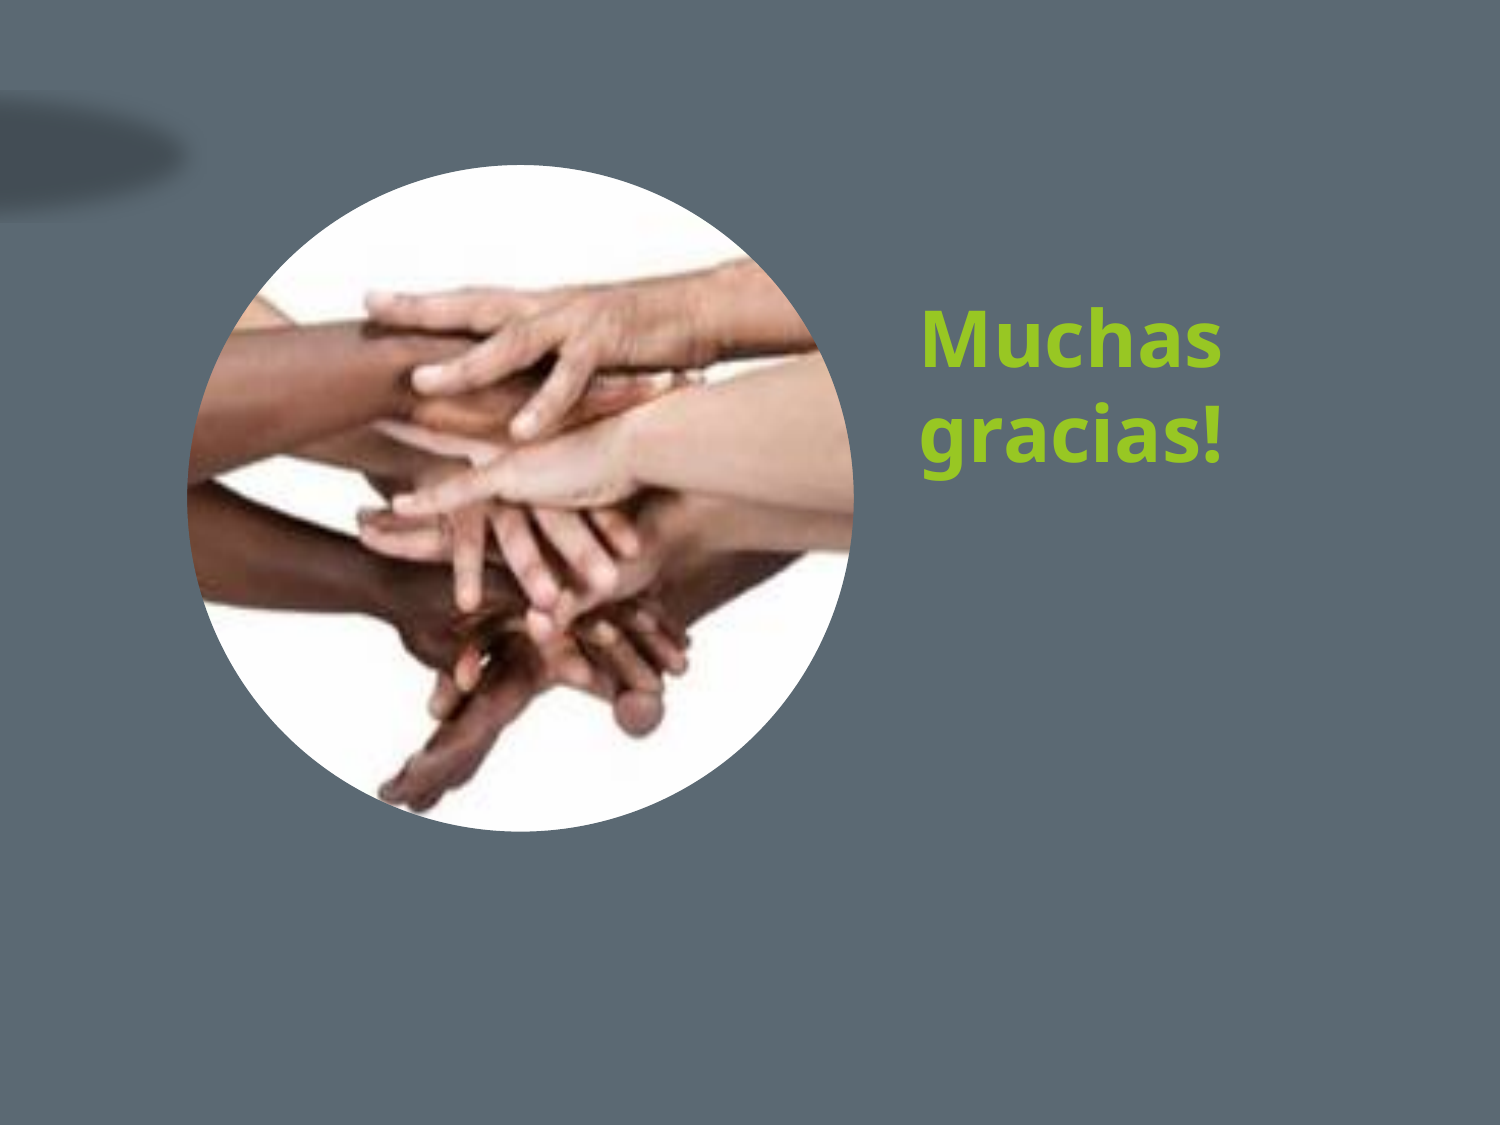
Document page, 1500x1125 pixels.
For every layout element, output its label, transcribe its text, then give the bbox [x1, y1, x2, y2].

picture [182, 160, 859, 837]
title Muchas gracias! [911, 279, 1413, 486]
